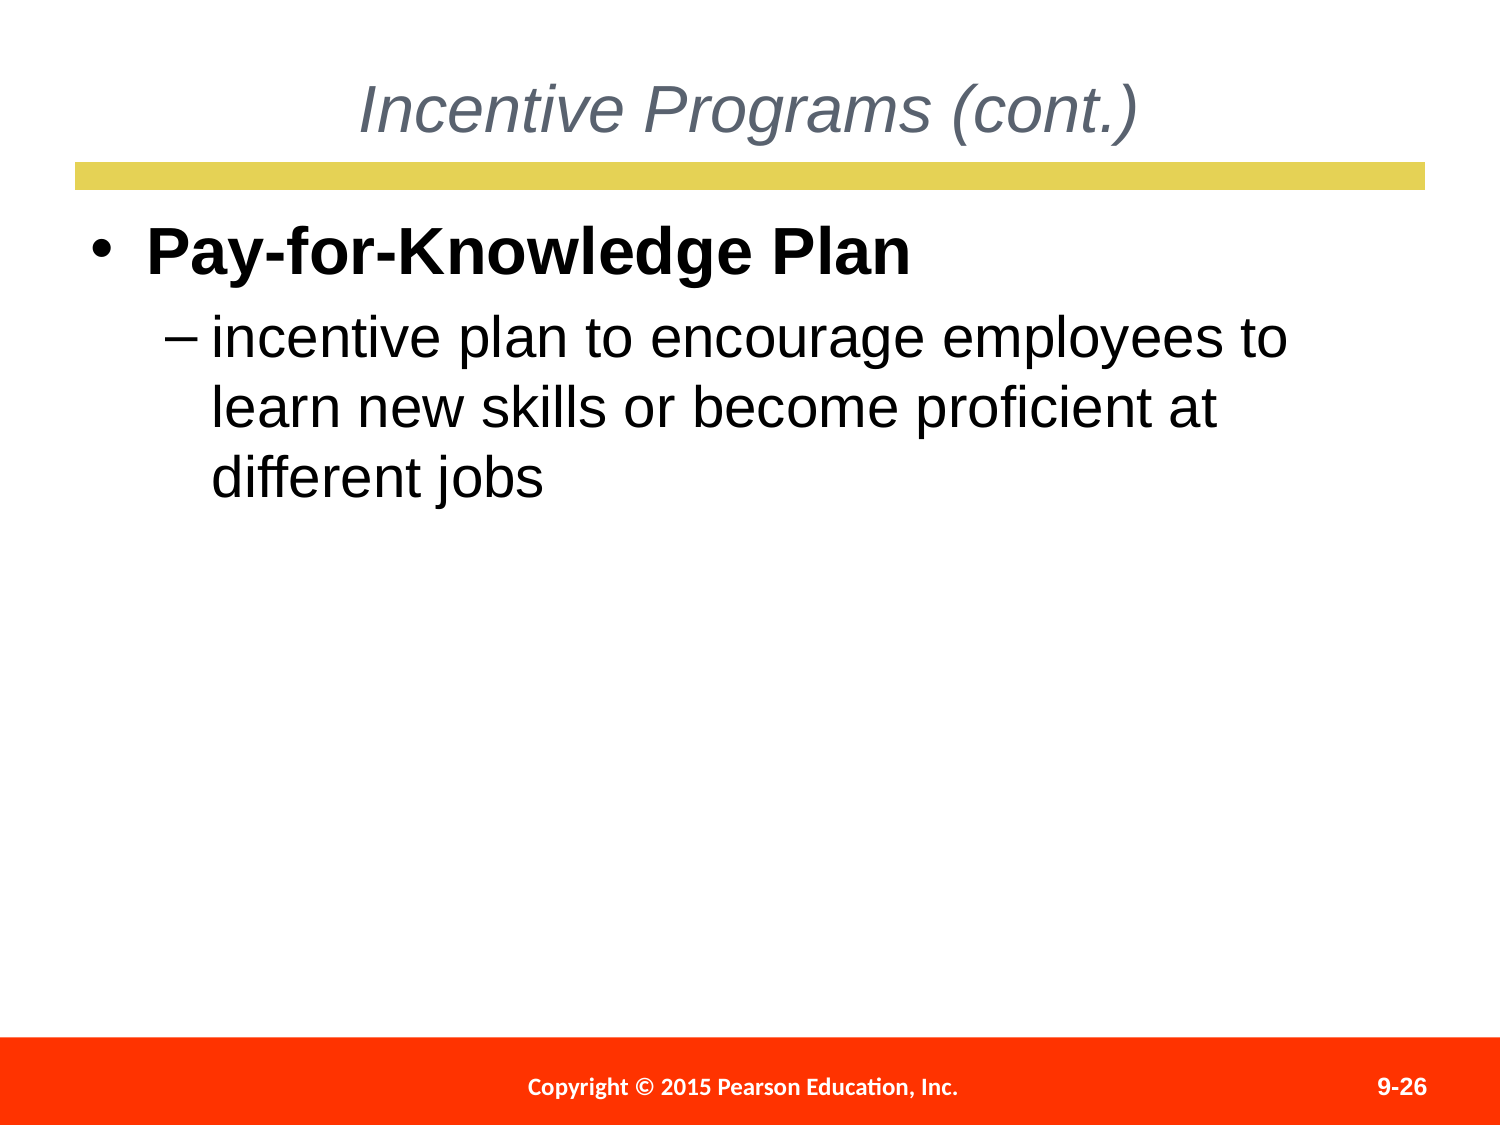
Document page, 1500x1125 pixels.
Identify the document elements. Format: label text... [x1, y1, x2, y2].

text_box Incentive Programs (cont.) [74, 12, 1425, 200]
list Pay-for-Knowledge Plan incentive plan to encourage employees to learn new skills or become proficient at different jobs [74, 199, 1426, 1006]
